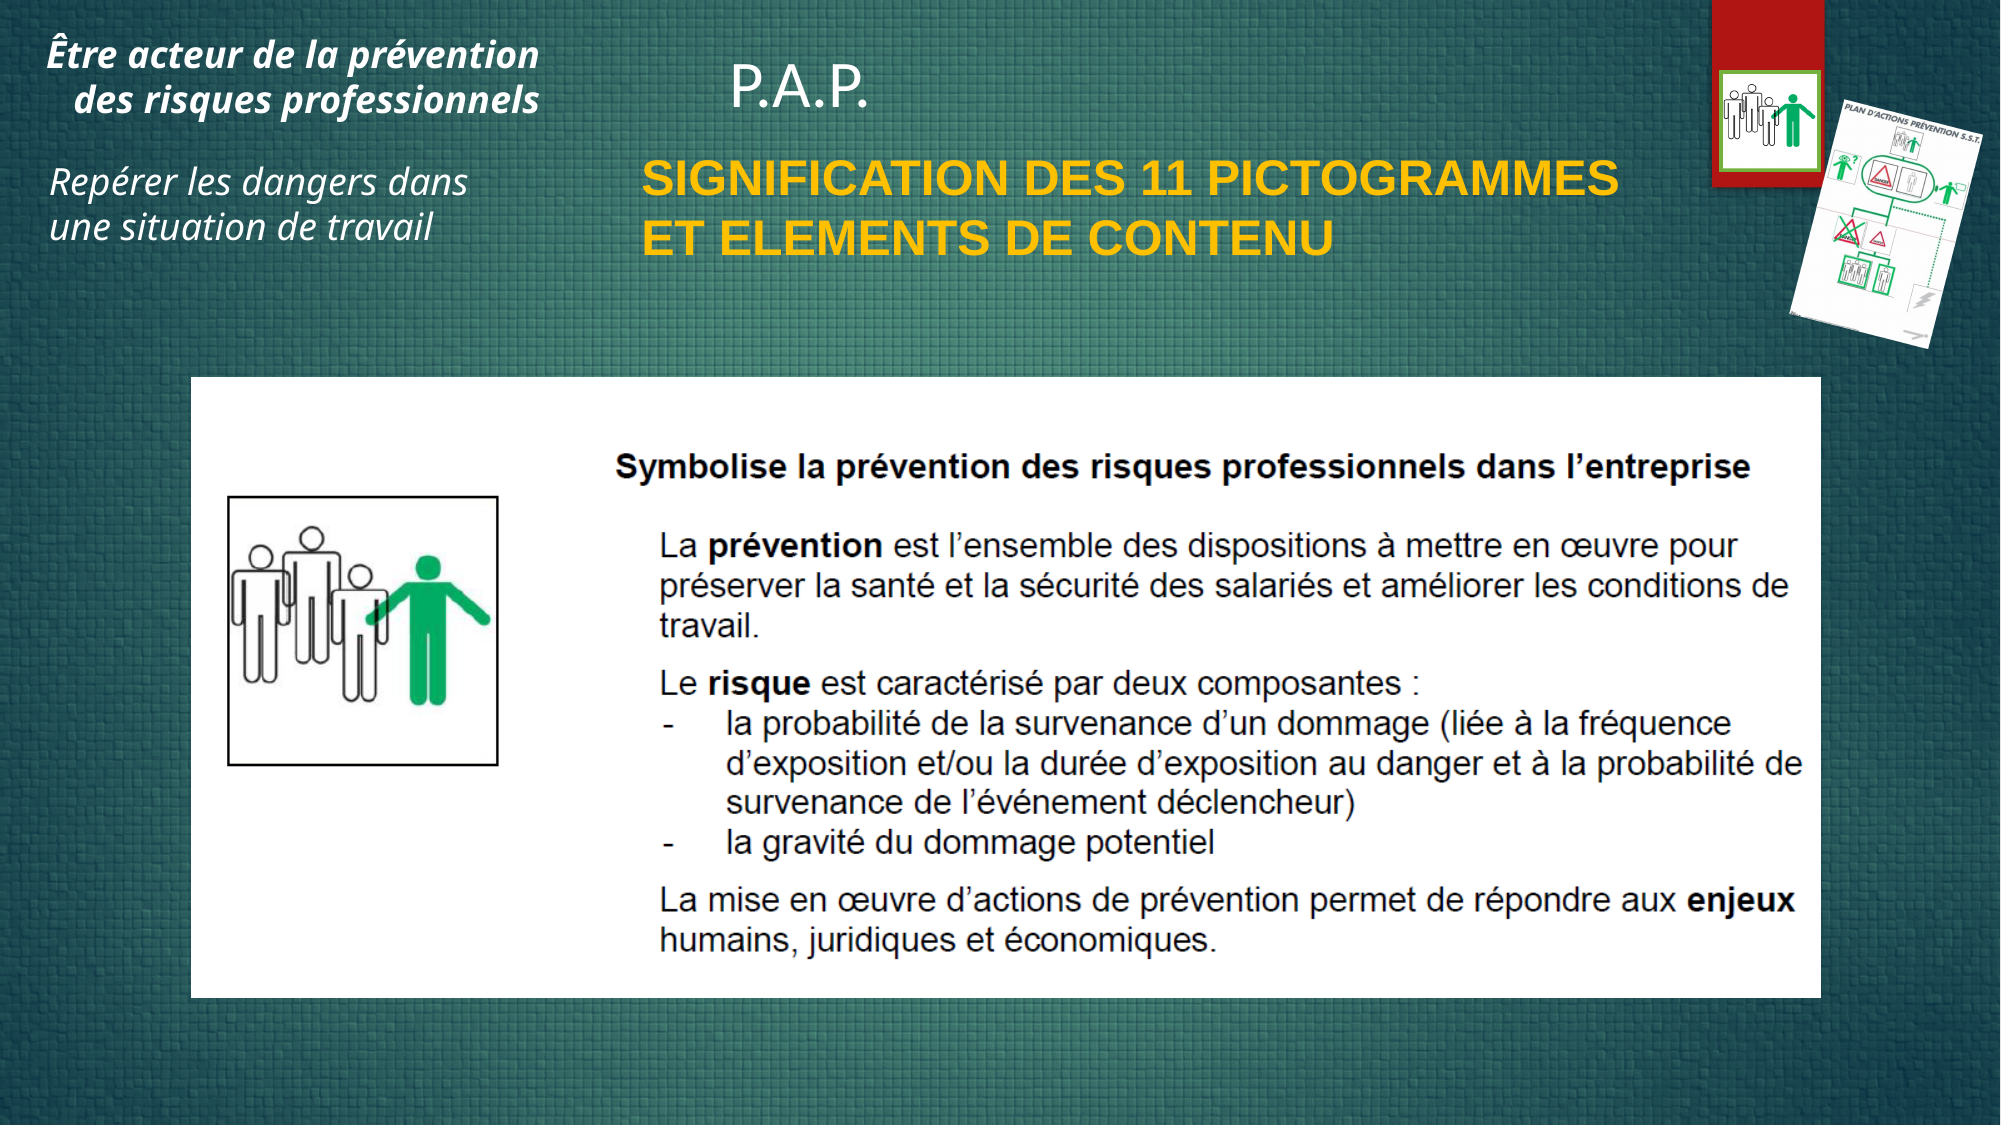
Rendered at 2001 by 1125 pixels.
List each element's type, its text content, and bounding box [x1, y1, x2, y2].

picture [190, 377, 1821, 999]
picture [1718, 70, 1982, 348]
text_box Repérer les dangers dans une situation de travail [34, 150, 556, 256]
text_box Être acteur de la prévention des risques professionnels [9, 23, 556, 128]
text_box P.A.P. [463, 33, 1138, 129]
text_box SIGNIFICATION DES 11 PICTOGRAMMES ET ELEMENTS DE CONTENU [626, 138, 1665, 273]
